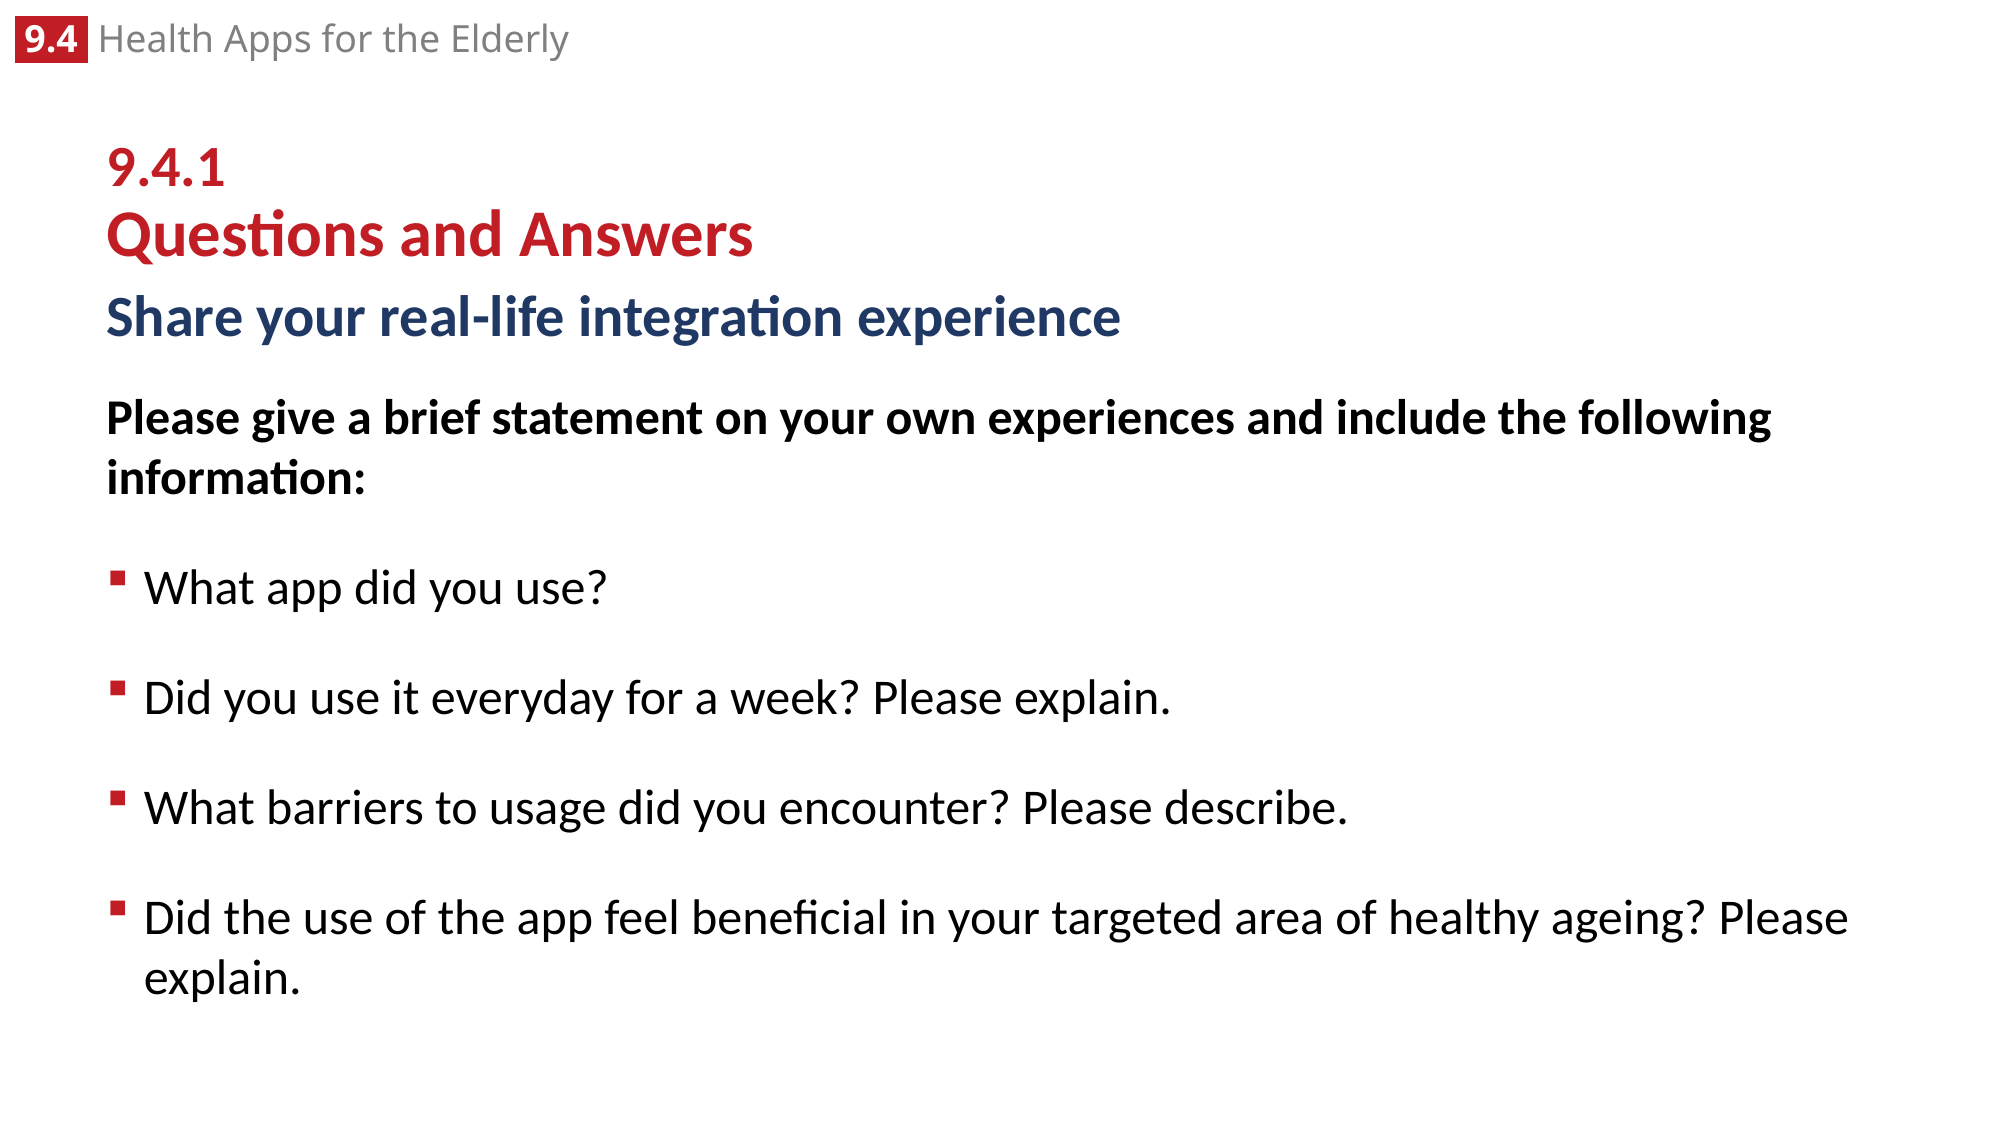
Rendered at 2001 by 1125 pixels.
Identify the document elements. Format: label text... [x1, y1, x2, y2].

text_box 9.4.1 Questions and Answers [91, 129, 1817, 277]
list Please give a brief statement on your own experiences and include the following information: What app did you use? Did you use it everyday for a week? Please explain. What barriers to usage did you encounter? Please describe. Did the use of the app feel beneficial in your targeted area of healthy ageing? Please explain. [91, 377, 1906, 1069]
title Share your real-life integration experience [91, 257, 1906, 377]
